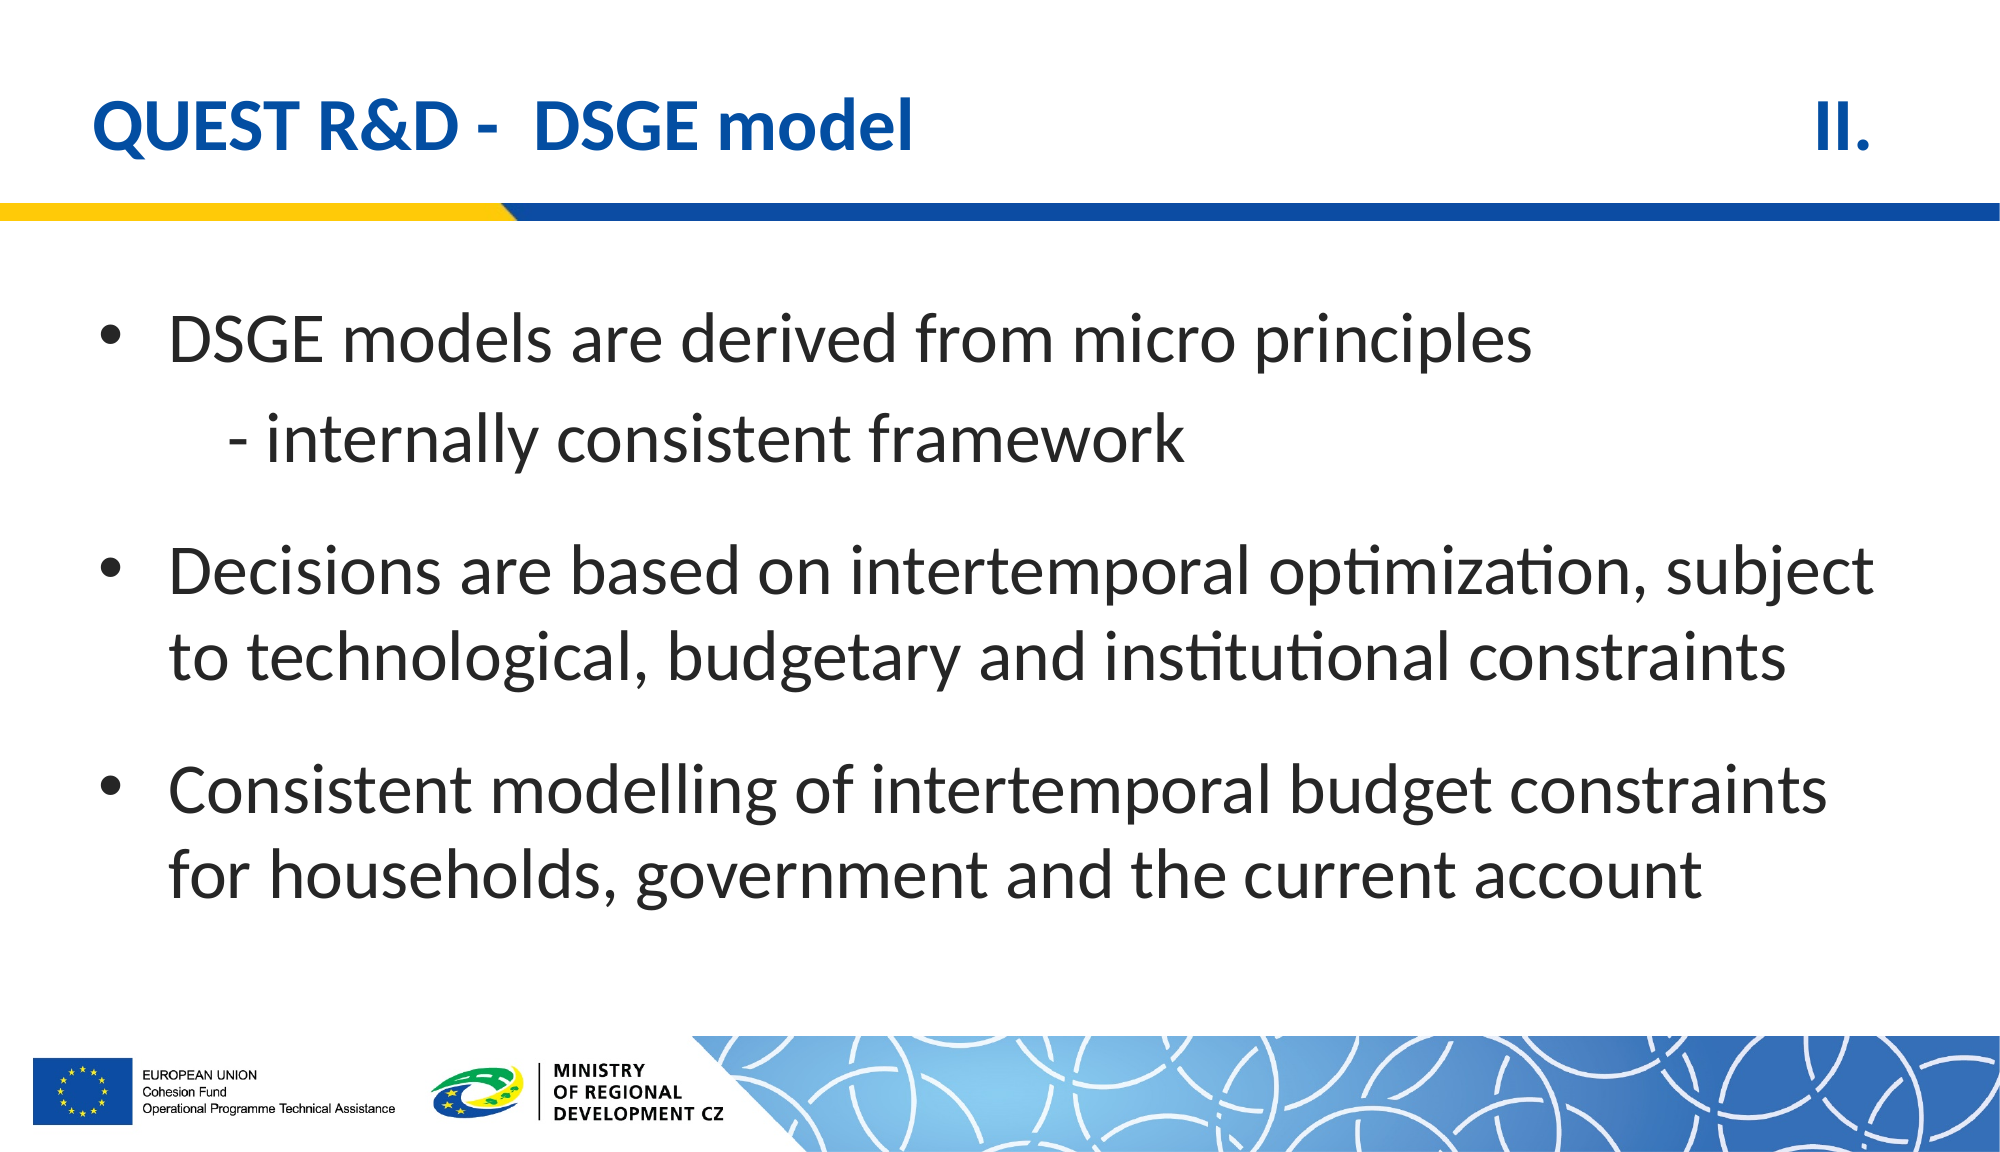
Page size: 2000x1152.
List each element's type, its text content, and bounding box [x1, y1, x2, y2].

title QUEST R&D - DSGE model II. [54, 44, 1945, 197]
list DSGE models are derived from micro principles - internally consistent framework Decisions are based on intertemporal optimization, subject to technological, budgetary and institutional constraints Consistent modelling of intertemporal budget constraints for households, government and the current account [78, 280, 1910, 1041]
picture [0, 203, 2000, 221]
picture [0, 1036, 2000, 1152]
